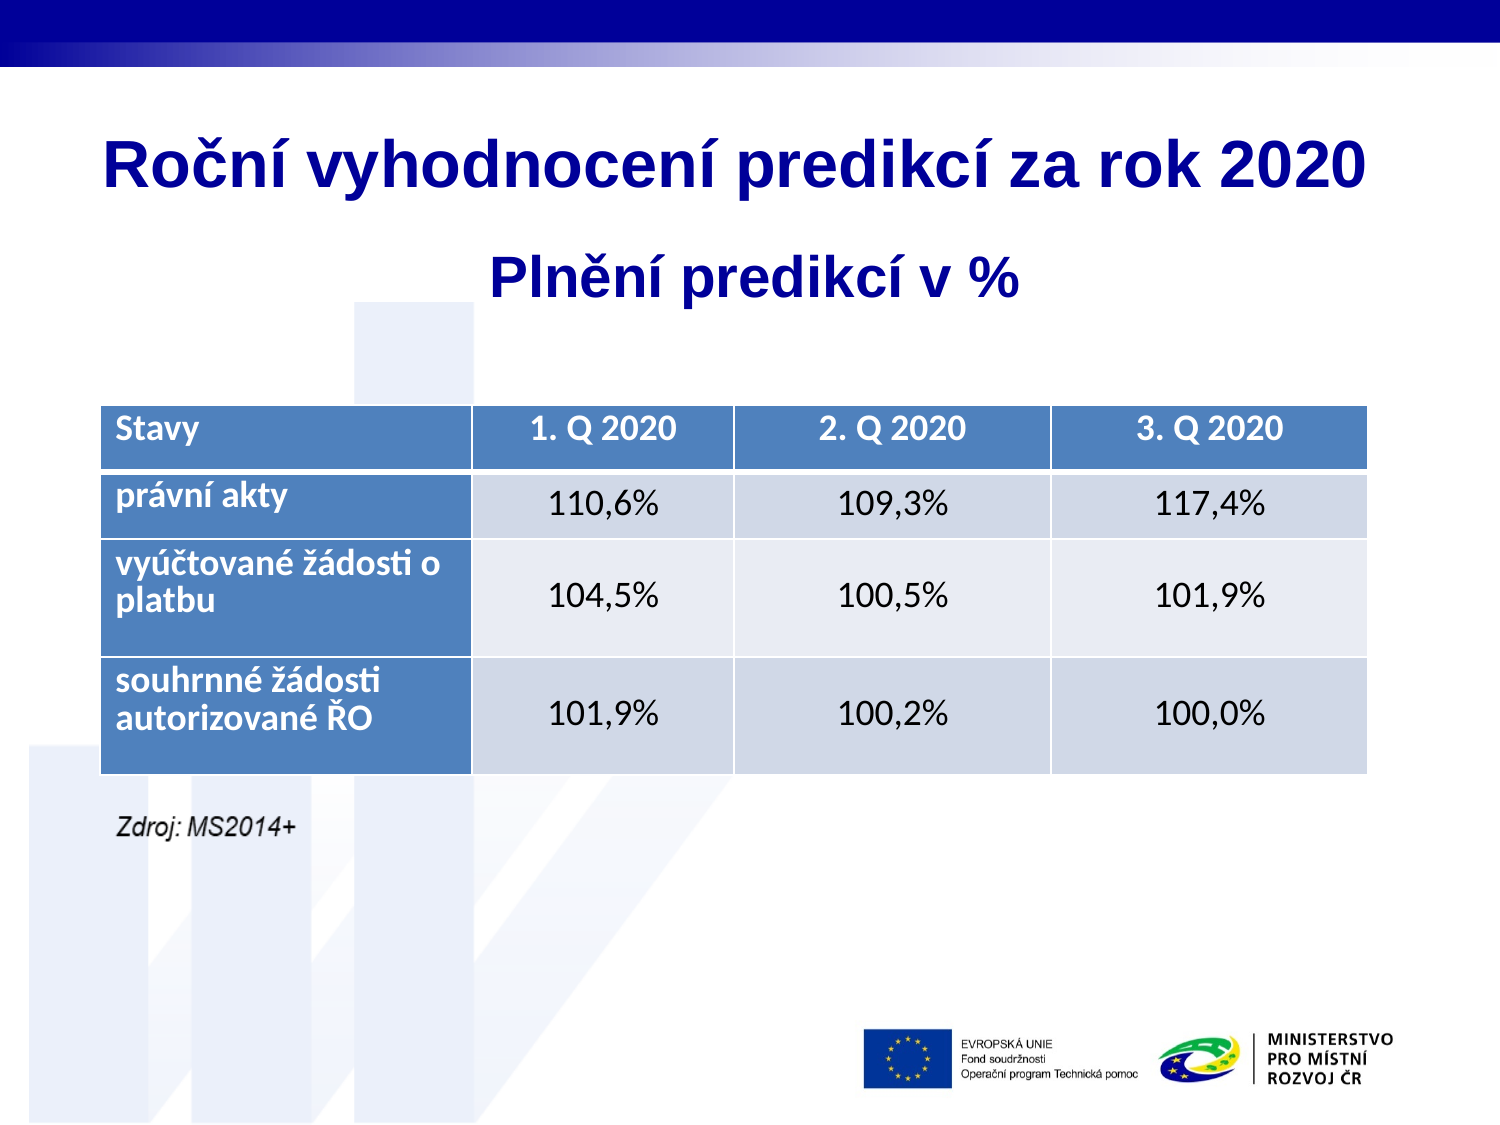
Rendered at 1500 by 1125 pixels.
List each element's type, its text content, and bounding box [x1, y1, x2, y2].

title Roční vyhodnocení predikcí za rok 2020 [64, 113, 1425, 220]
table_cell 100,2% [735, 658, 1050, 774]
table_cell právní akty [101, 475, 471, 538]
table_header 1. Q 2020 [473, 406, 733, 469]
table_cell 101,9% [1052, 540, 1367, 656]
table_cell 109,3% [735, 475, 1050, 538]
picture [29, 302, 1412, 1125]
table_cell 110,6% [473, 475, 733, 538]
table_cell 117,4% [1052, 475, 1367, 538]
table_header 2. Q 2020 [735, 406, 1050, 469]
table_cell 104,5% [473, 540, 733, 656]
table_cell 100,0% [1052, 658, 1367, 774]
table_cell 101,9% [473, 658, 733, 774]
table_header Stavy [101, 406, 471, 469]
table_cell souhrnné žádosti autorizované ŘO [101, 658, 471, 774]
table_cell 100,5% [735, 540, 1050, 656]
text_box Plnění predikcí v % [135, 231, 1365, 317]
table_header 3. Q 2020 [1052, 406, 1367, 469]
table_cell vyúčtované žádosti o platbu [101, 540, 471, 656]
